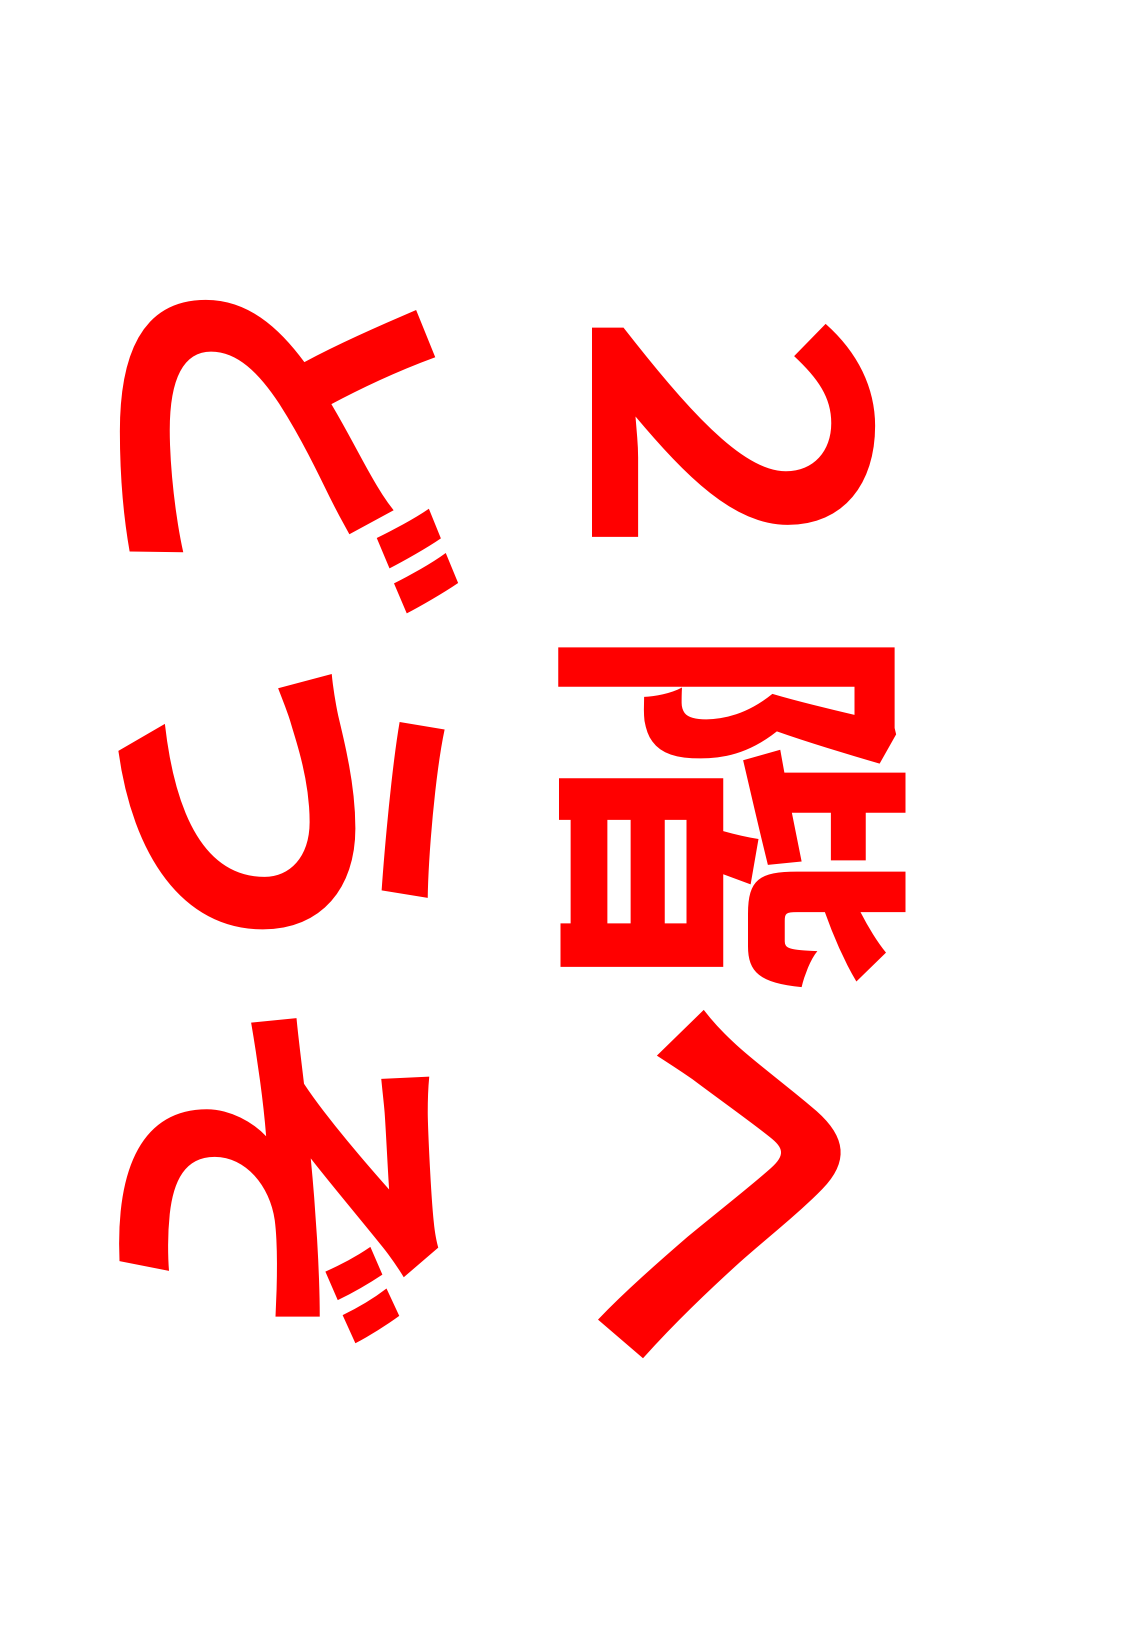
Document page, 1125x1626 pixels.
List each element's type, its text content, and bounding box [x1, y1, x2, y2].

text_box ２階へ どうぞ [60, 118, 1000, 1497]
